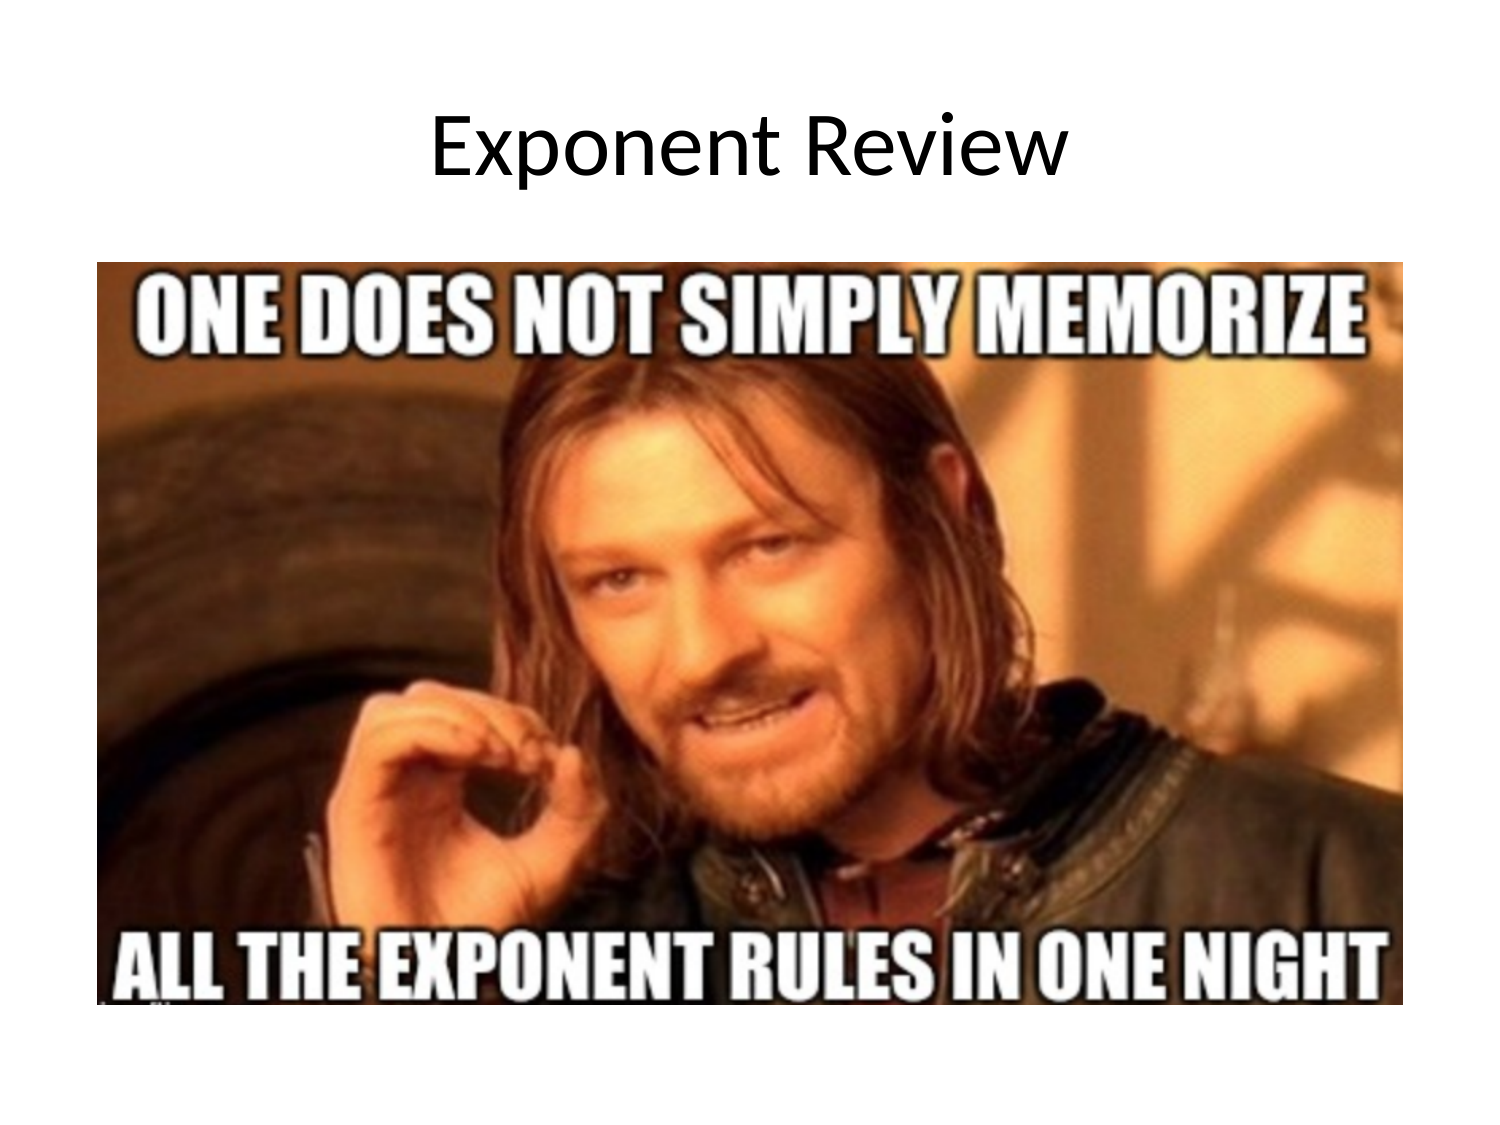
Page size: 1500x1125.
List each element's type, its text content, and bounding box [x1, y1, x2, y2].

title Exponent Review [75, 45, 1425, 233]
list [74, 262, 1426, 1006]
